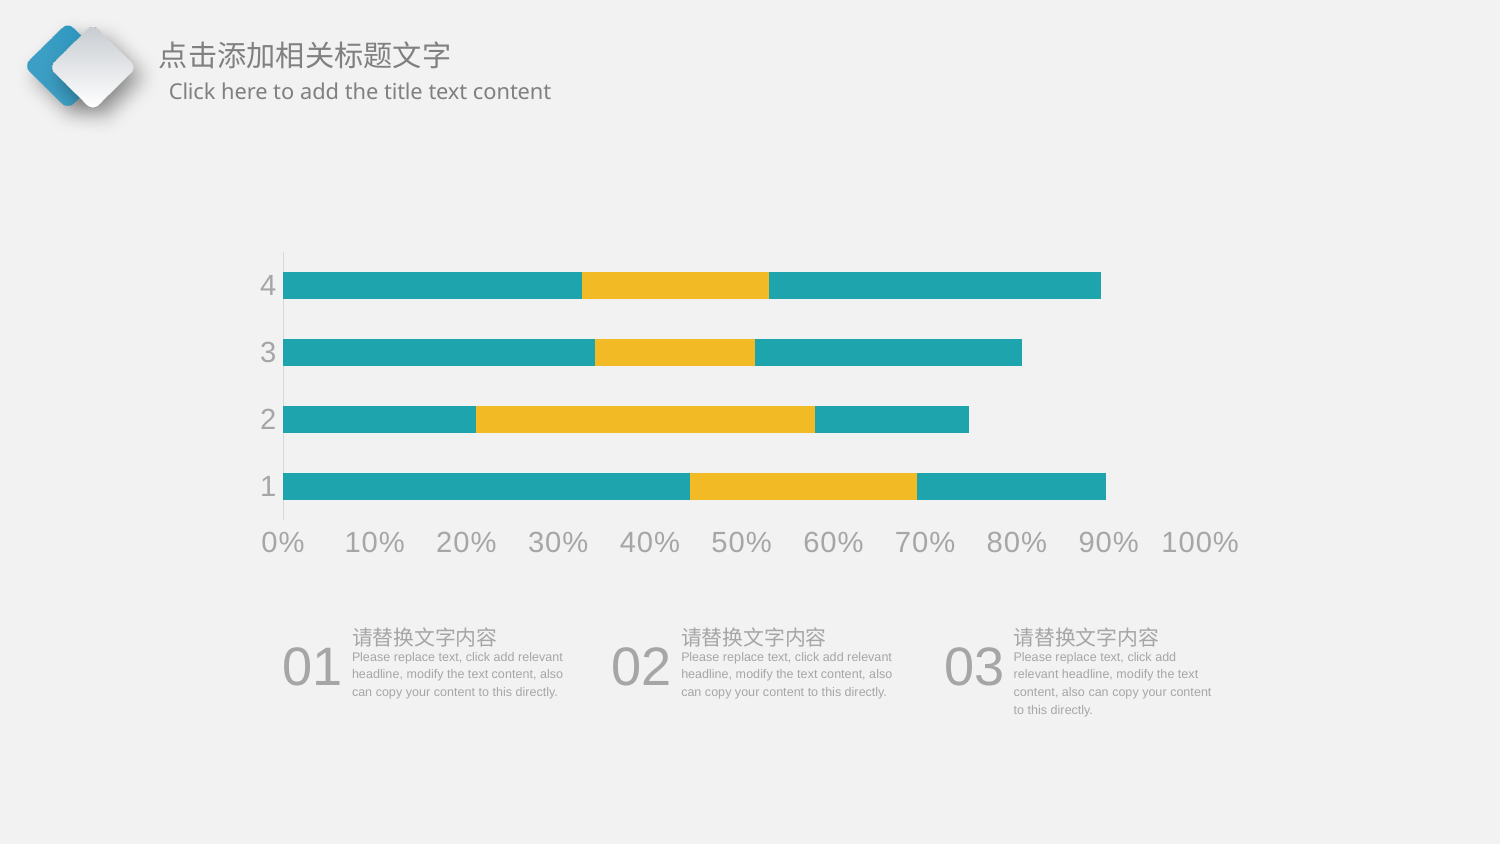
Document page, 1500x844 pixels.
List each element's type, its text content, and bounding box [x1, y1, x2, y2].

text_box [17, 15, 143, 118]
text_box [267, 611, 564, 706]
text_box 点击添加相关标题文字 [149, 32, 503, 78]
chart [239, 245, 1261, 566]
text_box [596, 611, 897, 706]
text_box Click here to add the title text content [157, 71, 564, 110]
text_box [928, 611, 1225, 719]
